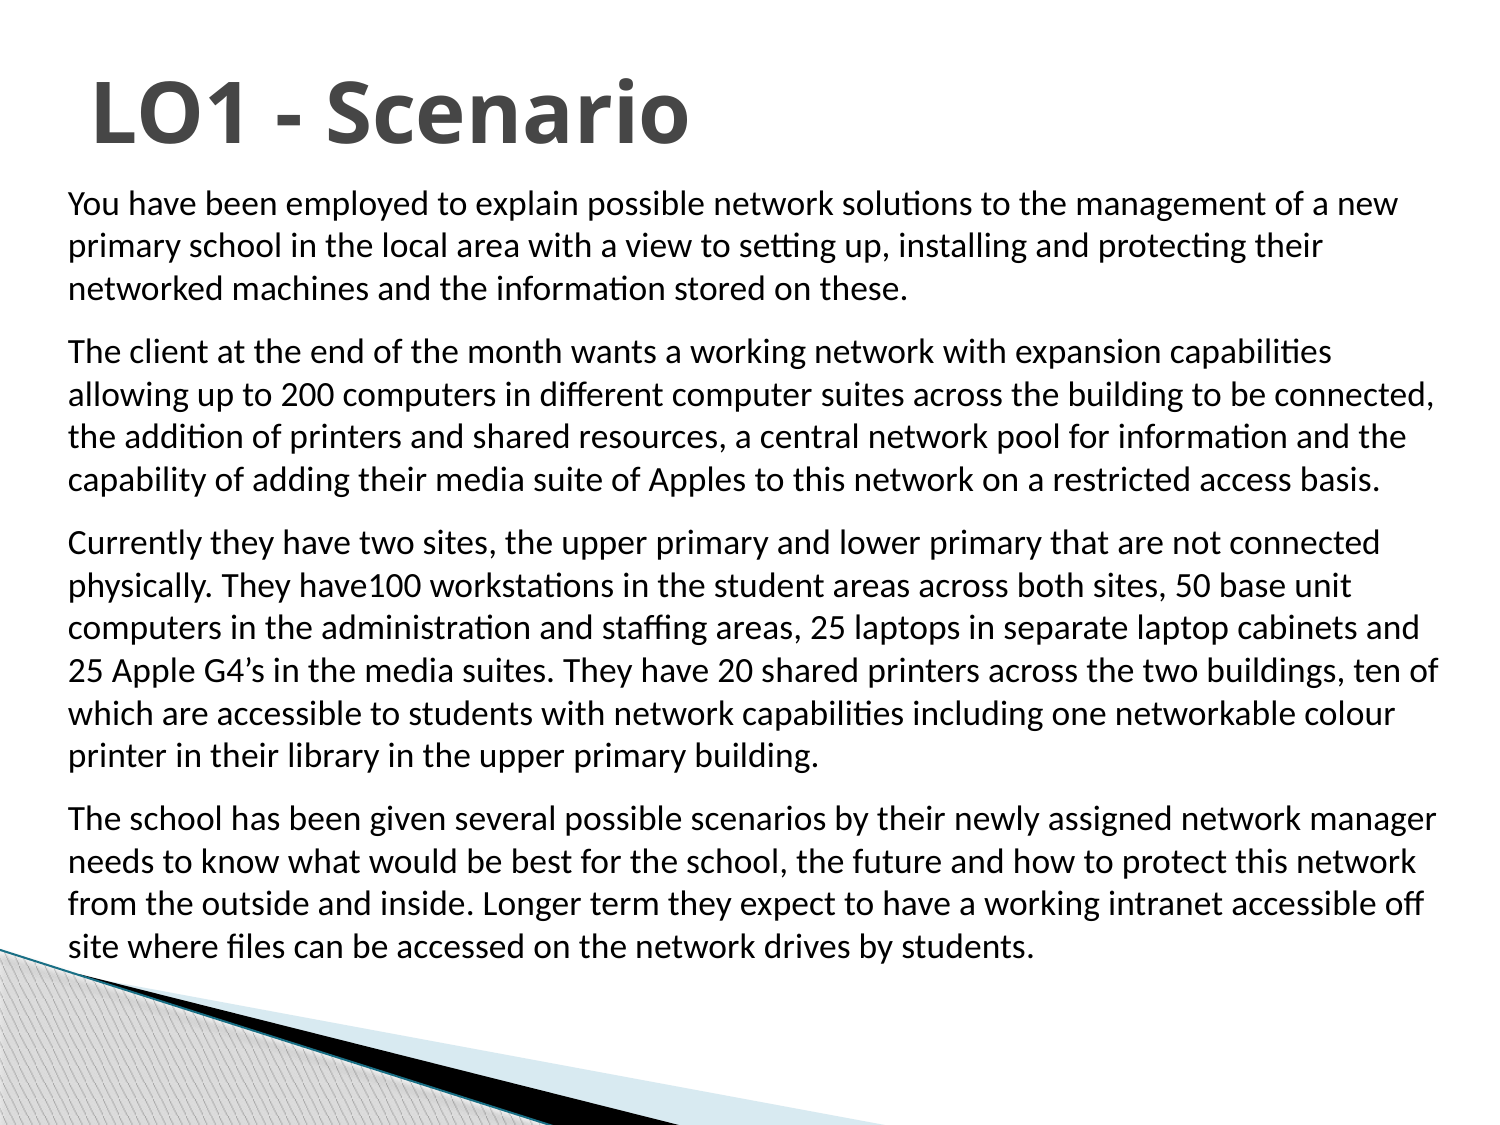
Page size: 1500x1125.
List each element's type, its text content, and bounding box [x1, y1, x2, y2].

list You have been employed to explain possible network solutions to the management of a new primary school in the local area with a view to setting up, installing and protecting their networked machines and the information stored on these. The client at the end of the month wants a working network with expansion capabilities allowing up to 200 computers in different computer suites across the building to be connected, the addition of printers and shared resources, a central network pool for information and the capability of adding their media suite of Apples to this network on a restricted access basis. Currently they have two sites, the upper primary and lower primary that are not connected physically. They have100 workstations in the student areas across both sites, 50 base unit computers in the administration and staffing areas, 25 laptops in separate laptop cabinets and 25 Apple G4’s in the media suites. They have 20 shared printers across the two buildings, ten of which are accessible to students with network capabilities including one networkable colour printer in their library in the upper primary building. The school has been given several possible scenarios by their newly assigned network manager needs to know what would be best for the school, the future and how to protect this network from the outside and inside. Longer term they expect to have a working intranet accessible off site where files can be accessed on the network drives by students. [53, 172, 1459, 1071]
title LO1 - Scenario [75, 45, 1425, 173]
